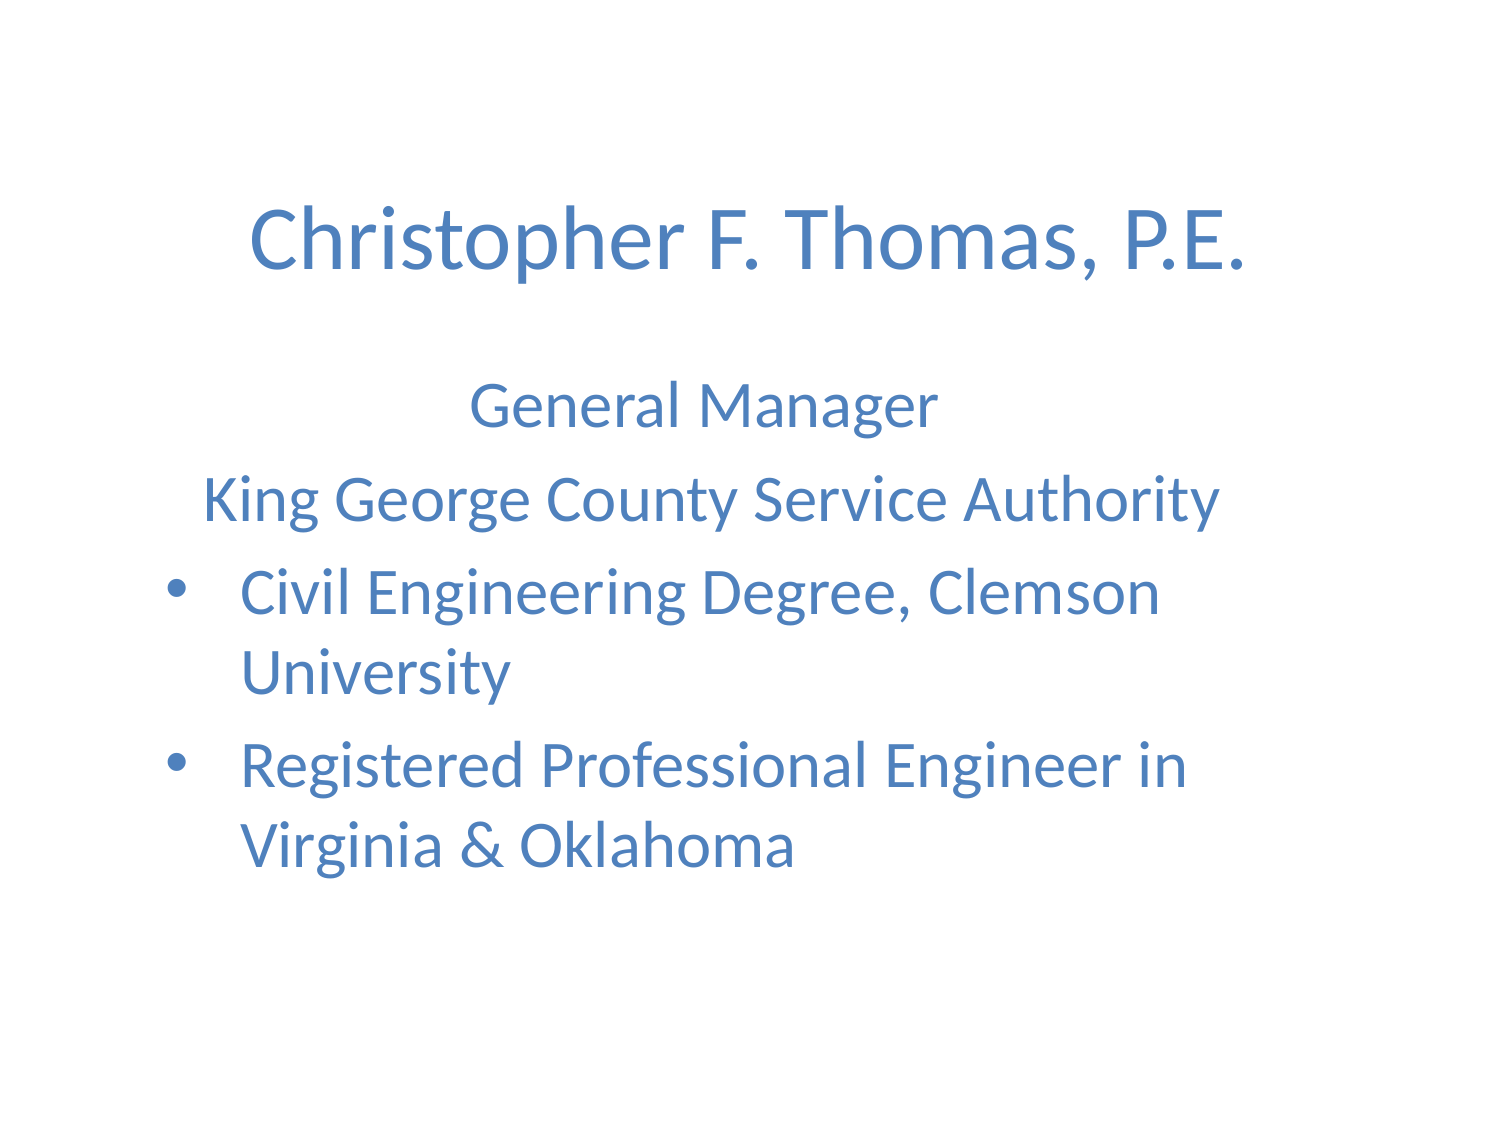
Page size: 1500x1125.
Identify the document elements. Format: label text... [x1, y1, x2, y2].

title Christopher F. Thomas, P.E. [112, 112, 1388, 354]
subtitle General Manager King George County Service Authority Civil Engineering Degree, Clemson University Registered Professional Engineer in Virginia & Oklahoma [150, 353, 1275, 913]
